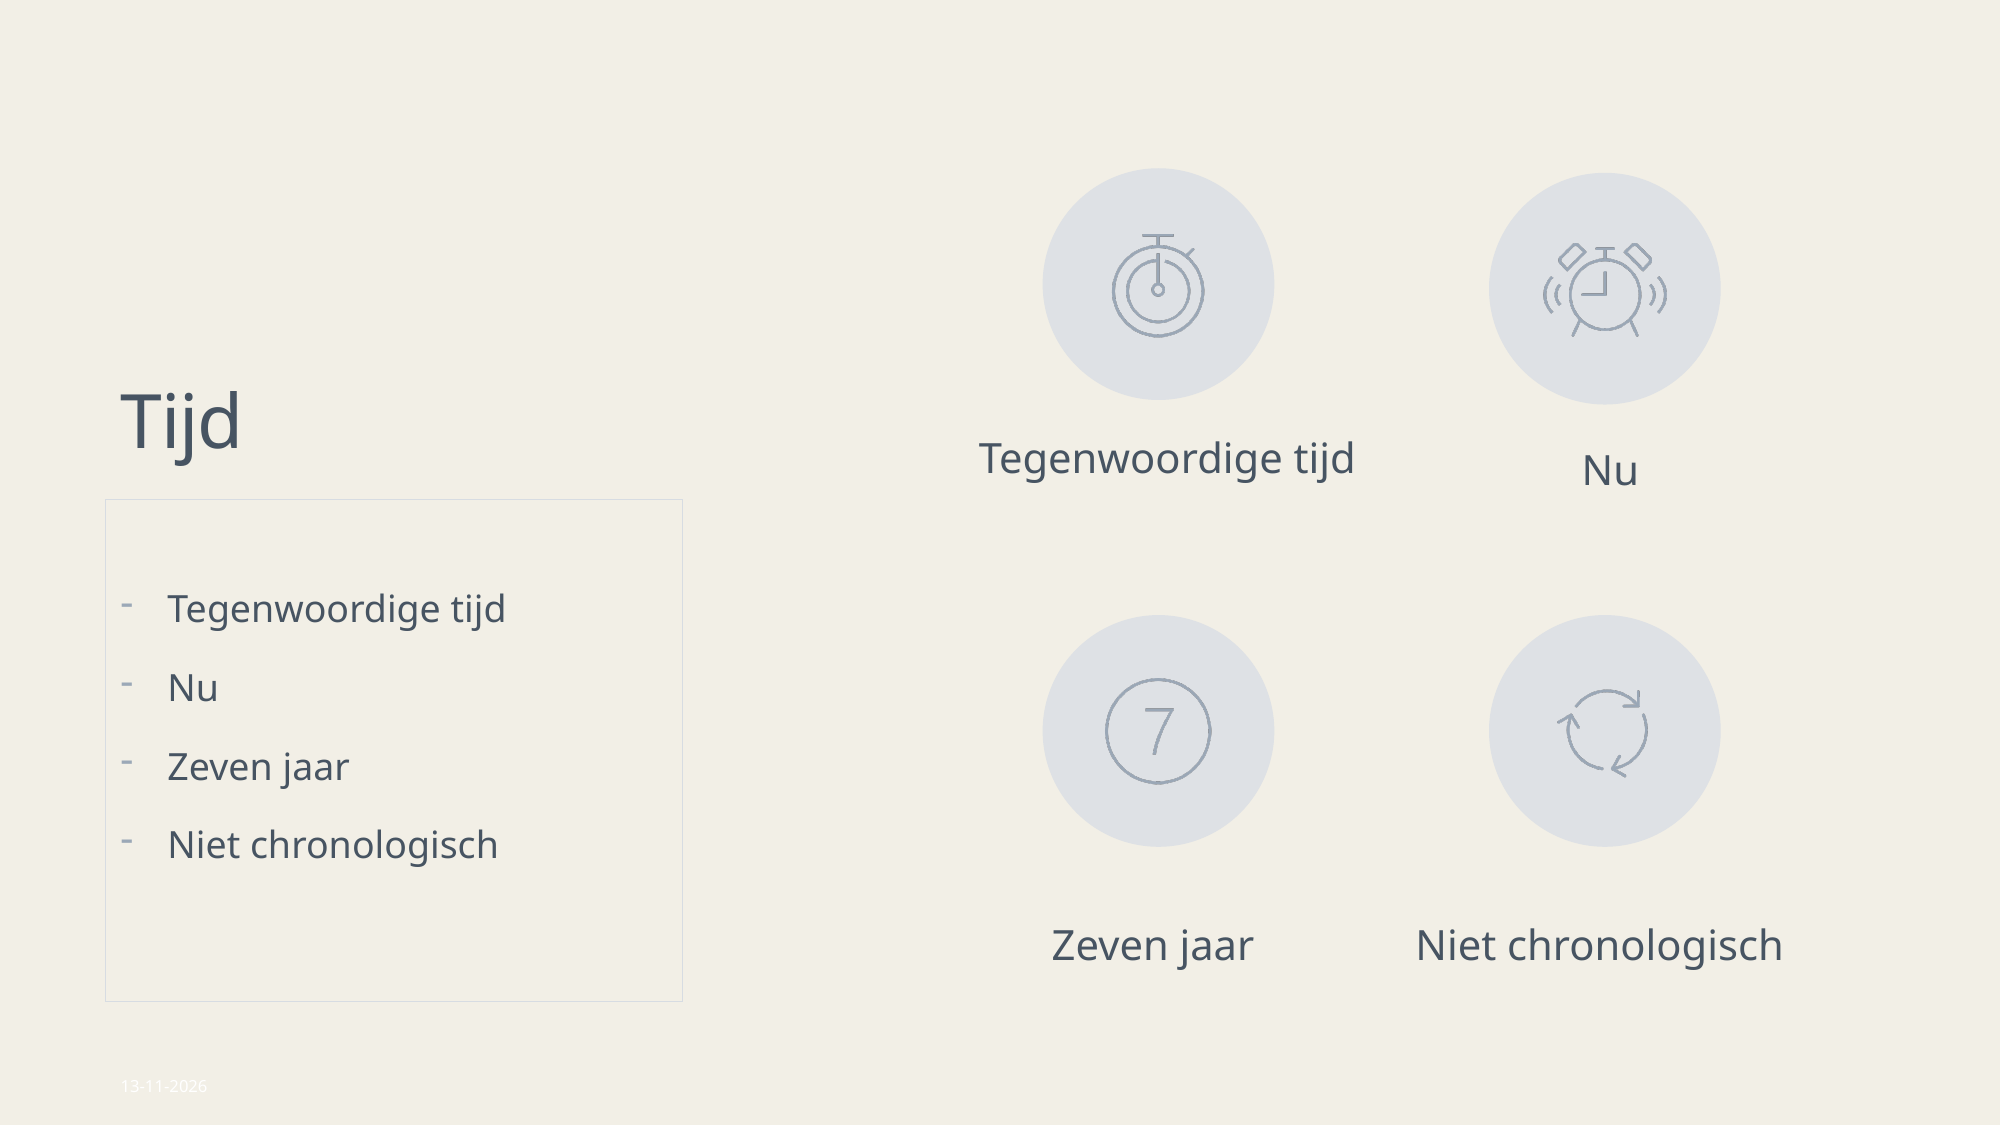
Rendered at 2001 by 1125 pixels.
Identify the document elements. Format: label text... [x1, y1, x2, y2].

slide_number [105, 1057, 683, 1118]
title Tijd [105, 128, 683, 473]
list Tegenwoordige tijd Nu Zeven jaar Niet chronologisch [105, 499, 683, 1002]
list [894, 132, 1869, 1003]
